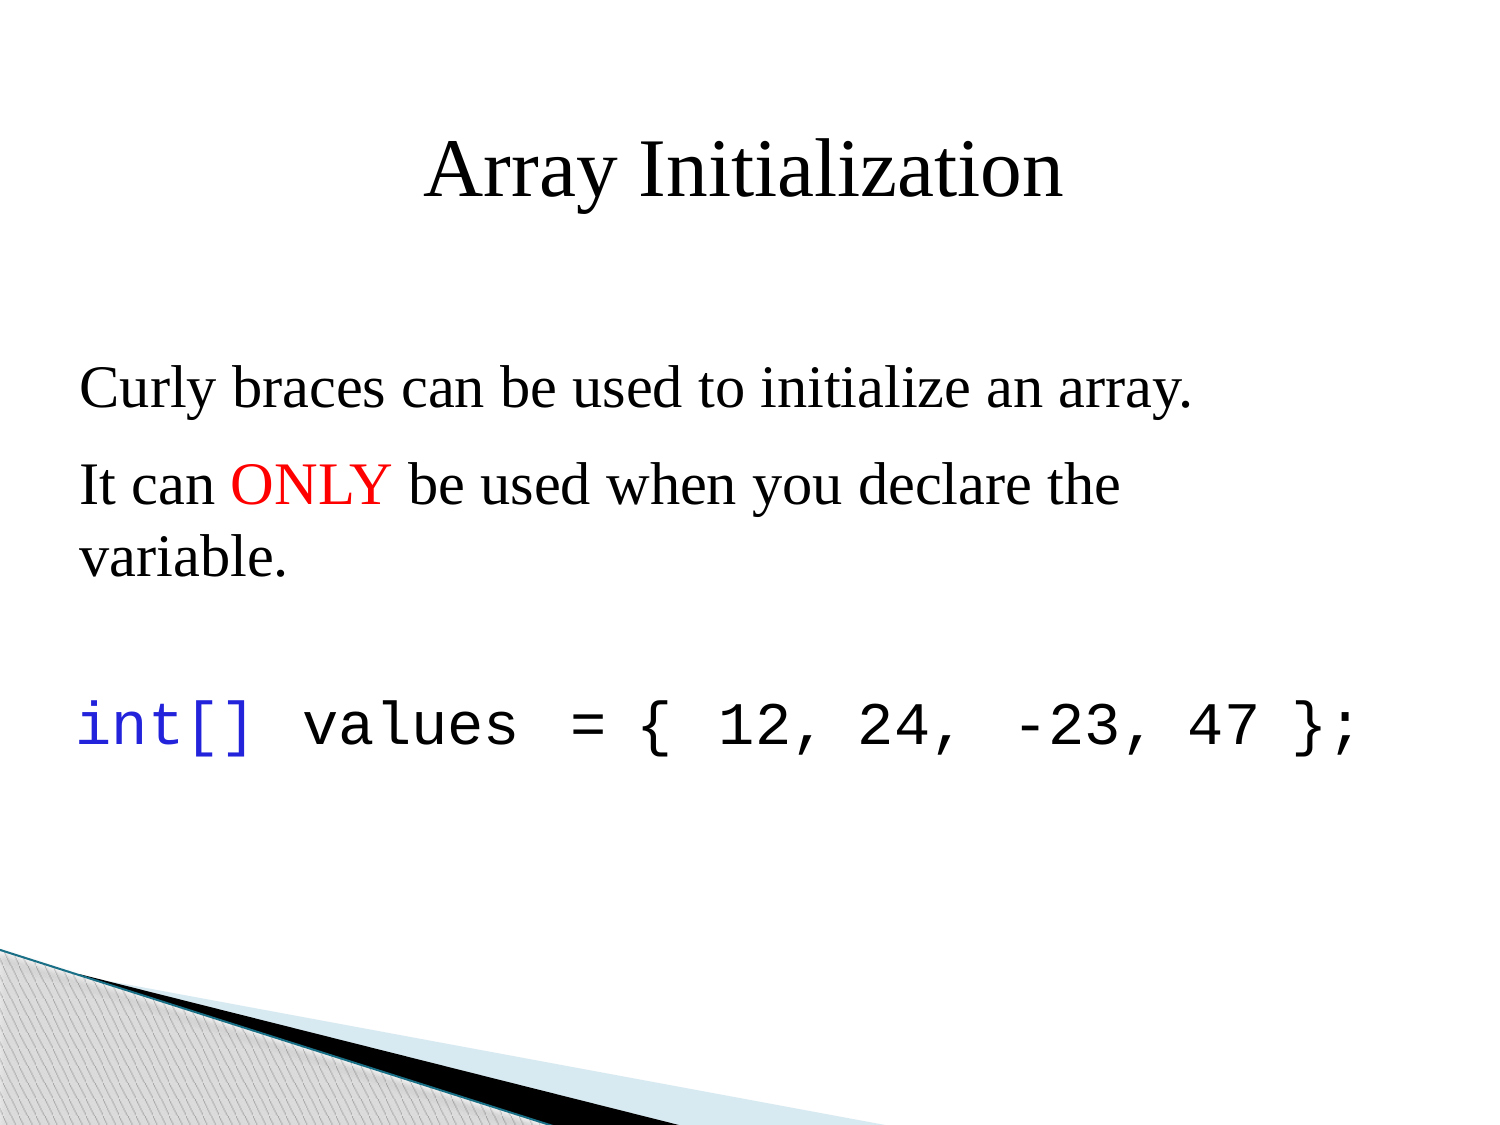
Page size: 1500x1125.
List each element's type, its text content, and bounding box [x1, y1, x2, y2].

text_box Array Initialization Curly braces can be used to initialize an array. It can ONLY be used when you declare the variable. [79, 137, 1196, 595]
text_box = { 12, 24, -23, 47 }; [570, 709, 1400, 763]
text_box int[] values [75, 709, 521, 763]
